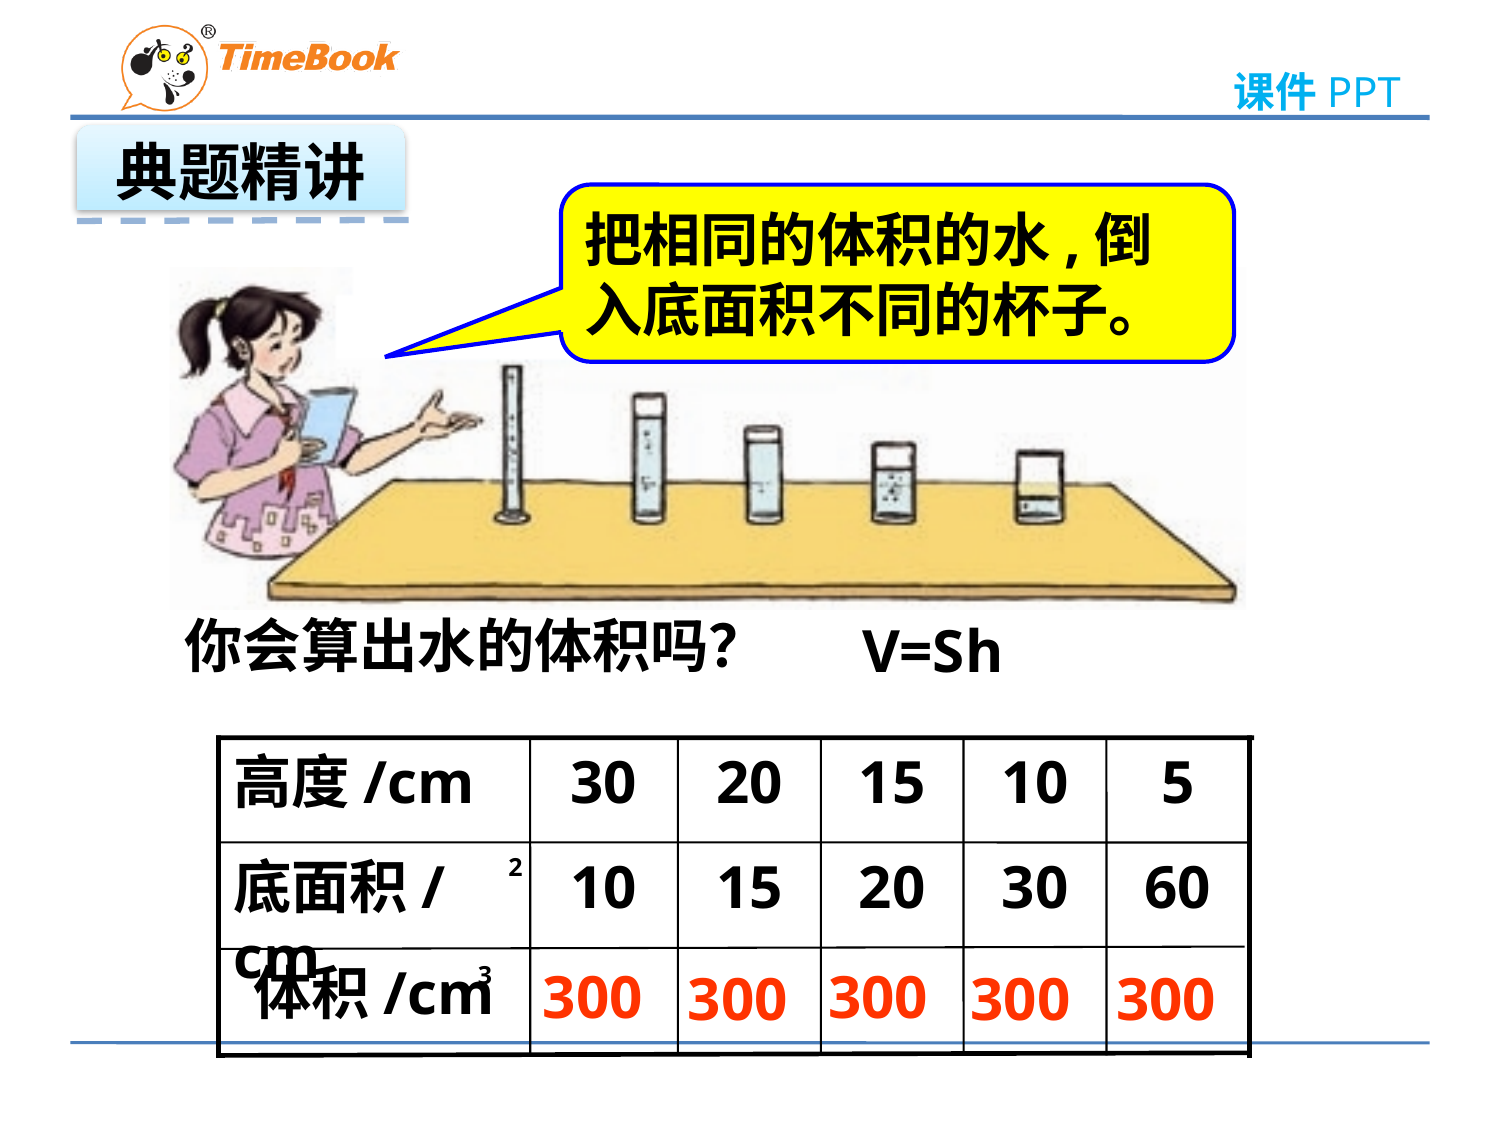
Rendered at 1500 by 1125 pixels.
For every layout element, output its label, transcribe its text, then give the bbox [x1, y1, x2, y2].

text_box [218, 737, 1393, 1056]
picture [118, 22, 408, 113]
text_box 你会算出水的体积吗？ [170, 618, 847, 686]
text_box 典题精讲 [76, 124, 406, 212]
picture [169, 266, 1247, 610]
text_box 把相同的体积的水,倒入底面积不同的杯子。 [560, 184, 1235, 265]
text_box V=Sh [847, 619, 1211, 692]
